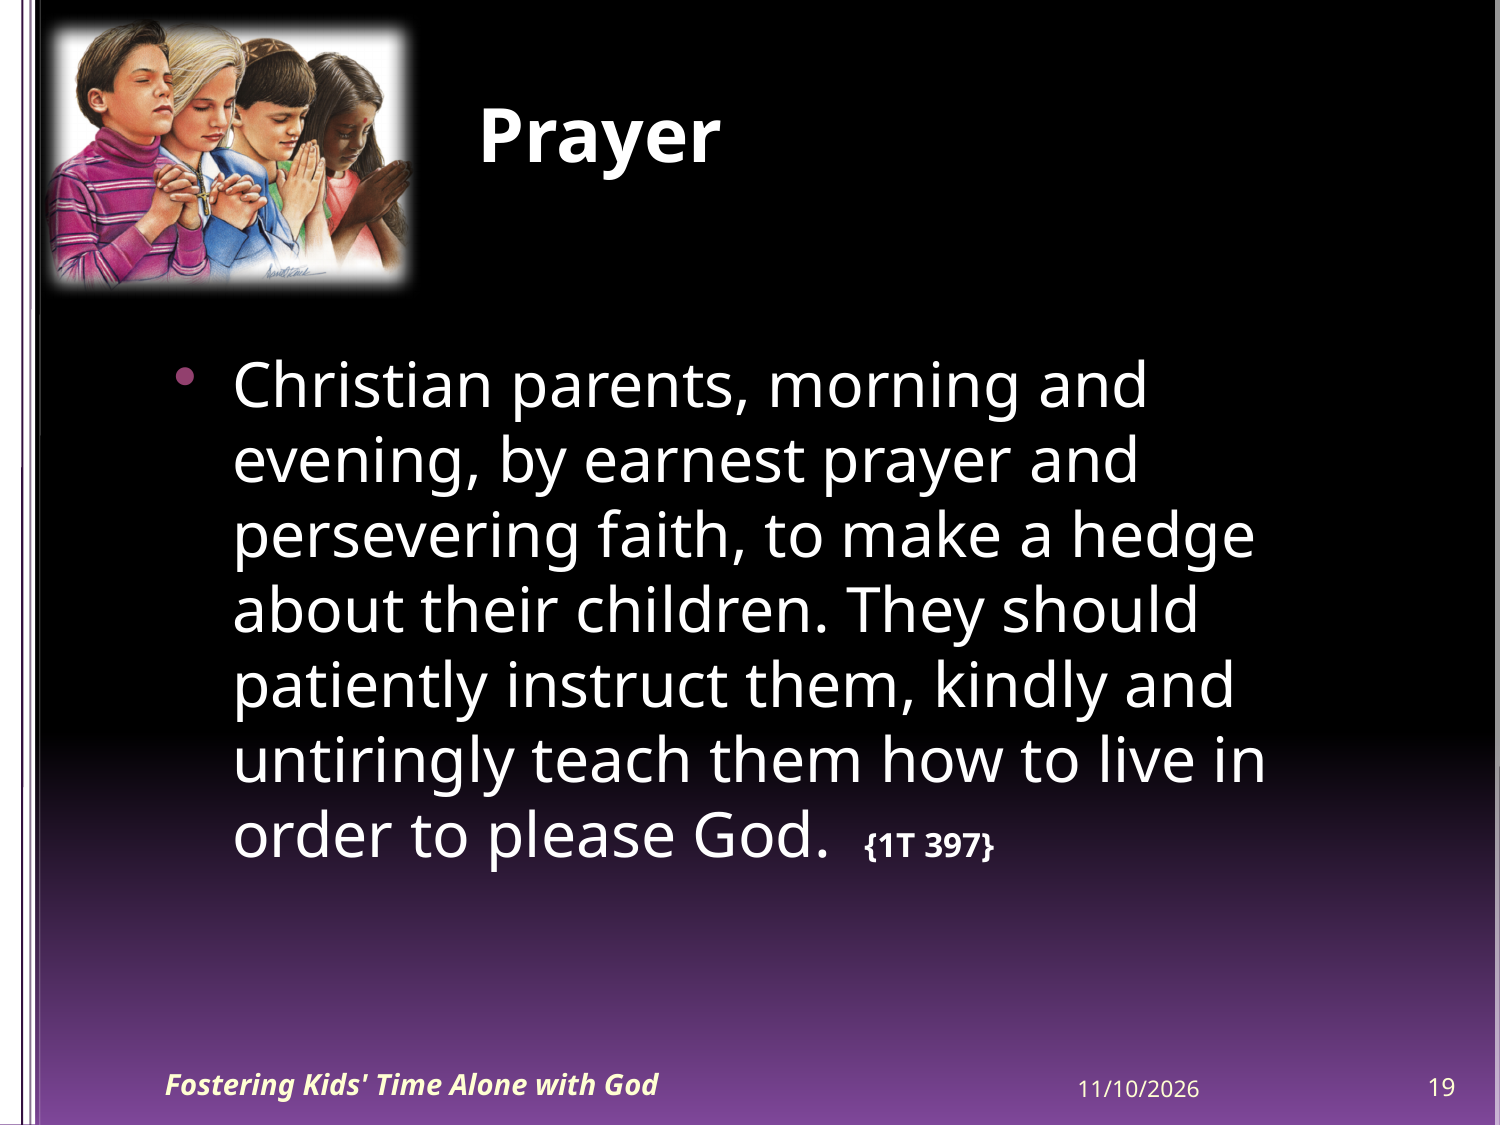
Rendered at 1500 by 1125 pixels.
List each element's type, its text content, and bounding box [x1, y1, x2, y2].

title Prayer [462, 37, 1450, 229]
picture [48, 23, 411, 289]
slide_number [1063, 1053, 1412, 1114]
footer Fostering Kids' Time Alone with God [150, 1053, 1063, 1114]
list Christian parents, morning and evening, by earnest prayer and persevering faith, to make a hedge about their children. They should patiently instruct them, kindly and untiringly teach them how to live in order to please God. {1T 397} [150, 337, 1425, 1053]
slide_number 19 [1412, 1053, 1488, 1114]
